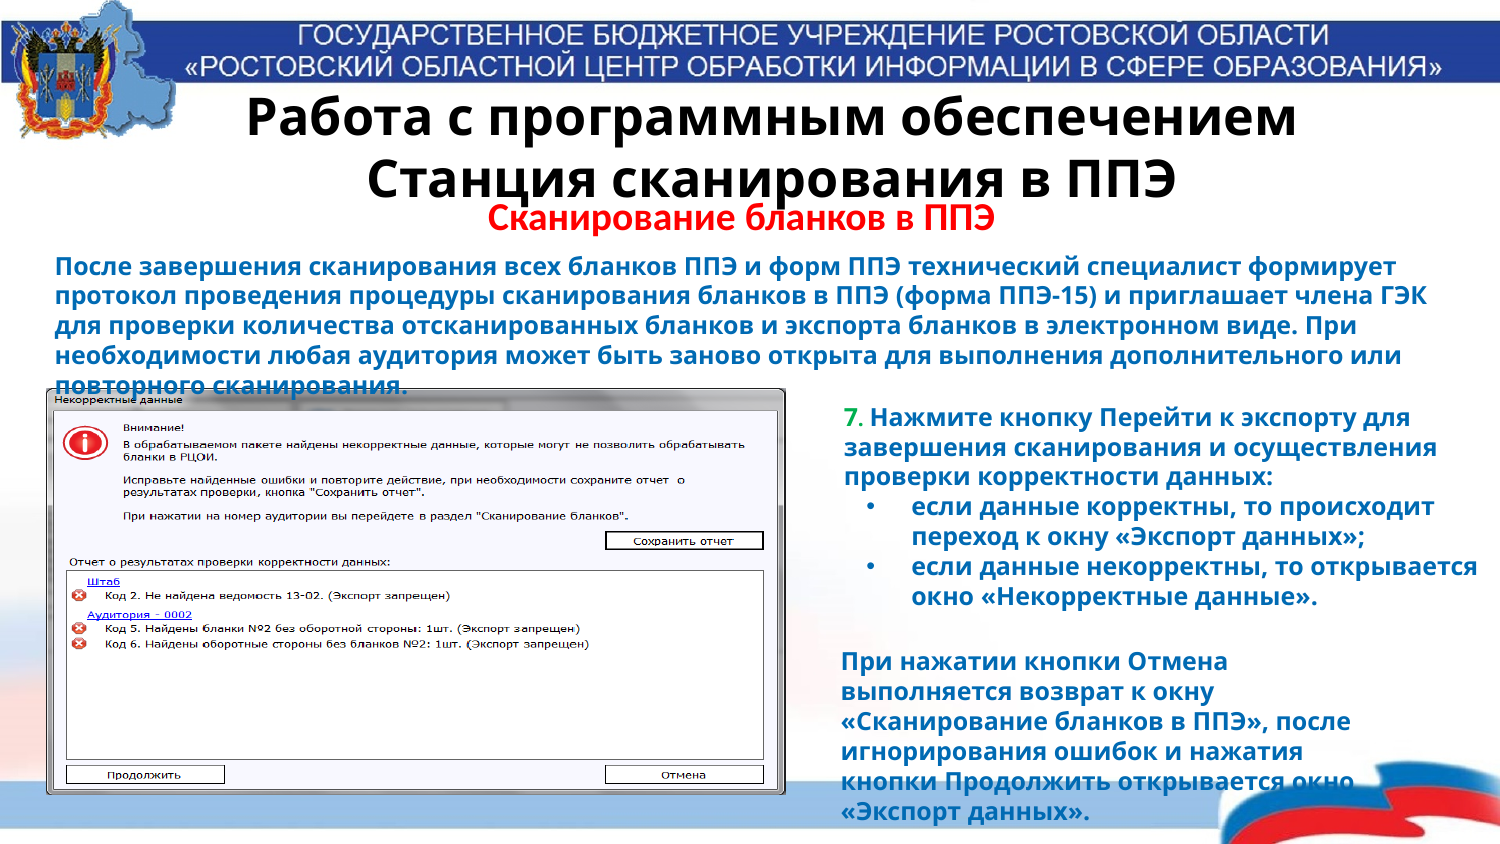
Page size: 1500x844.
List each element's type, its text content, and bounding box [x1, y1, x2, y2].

picture [0, 0, 1500, 844]
text_box Сканирование бланков в ППЭ [480, 197, 1227, 228]
text_box 7. Нажмите кнопку Перейти к экспорту для завершения сканирования и осуществления проверки корректности данных: если данные корректны, то происходит переход к окну «Экспорт данных»; если данные некорректны, то открывается окно «Некорректные данные». [836, 382, 1492, 615]
text_box После завершения сканирования всех бланков ППЭ и форм ППЭ технический специалист формирует протокол проведения процедуры сканирования бланков в ППЭ (форма ППЭ-15) и приглашает члена ГЭК для проверки количества отсканированных бланков и экспорта бланков в электронном виде. При необходимости любая аудитория может быть заново открыта для выполнения дополнительного или повторного сканирования. [46, 246, 1462, 404]
text_box Работа с программным обеспечением Станция сканирования в ППЭ [199, 93, 1346, 197]
text_box При нажатии кнопки Отмена выполняется возврат к окну «Сканирование бланков в ППЭ», после игнорирования ошибок и нажатия кнопки Продолжить открывается окно «Экспорт данных». [810, 641, 1413, 830]
